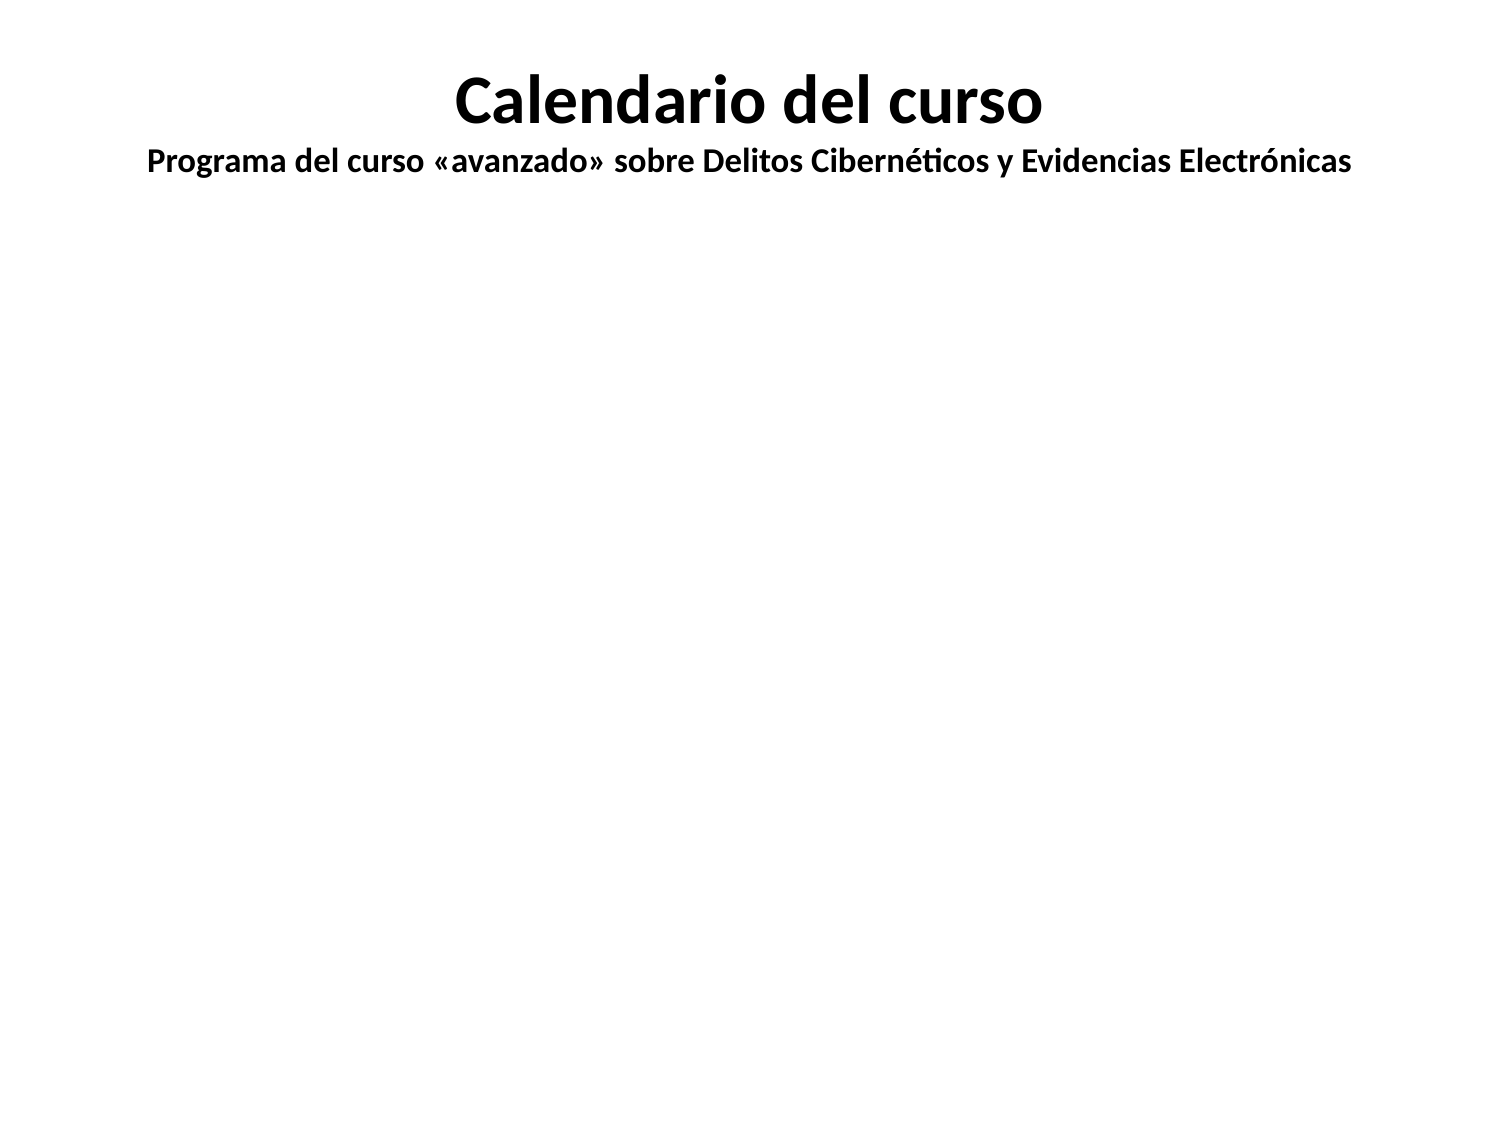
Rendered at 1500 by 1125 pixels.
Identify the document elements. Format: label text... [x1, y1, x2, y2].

title Calendario del curso Programa del curso «avanzado» sobre Delitos Cibernéticos y Evidencias Electrónicas [75, 45, 1425, 188]
